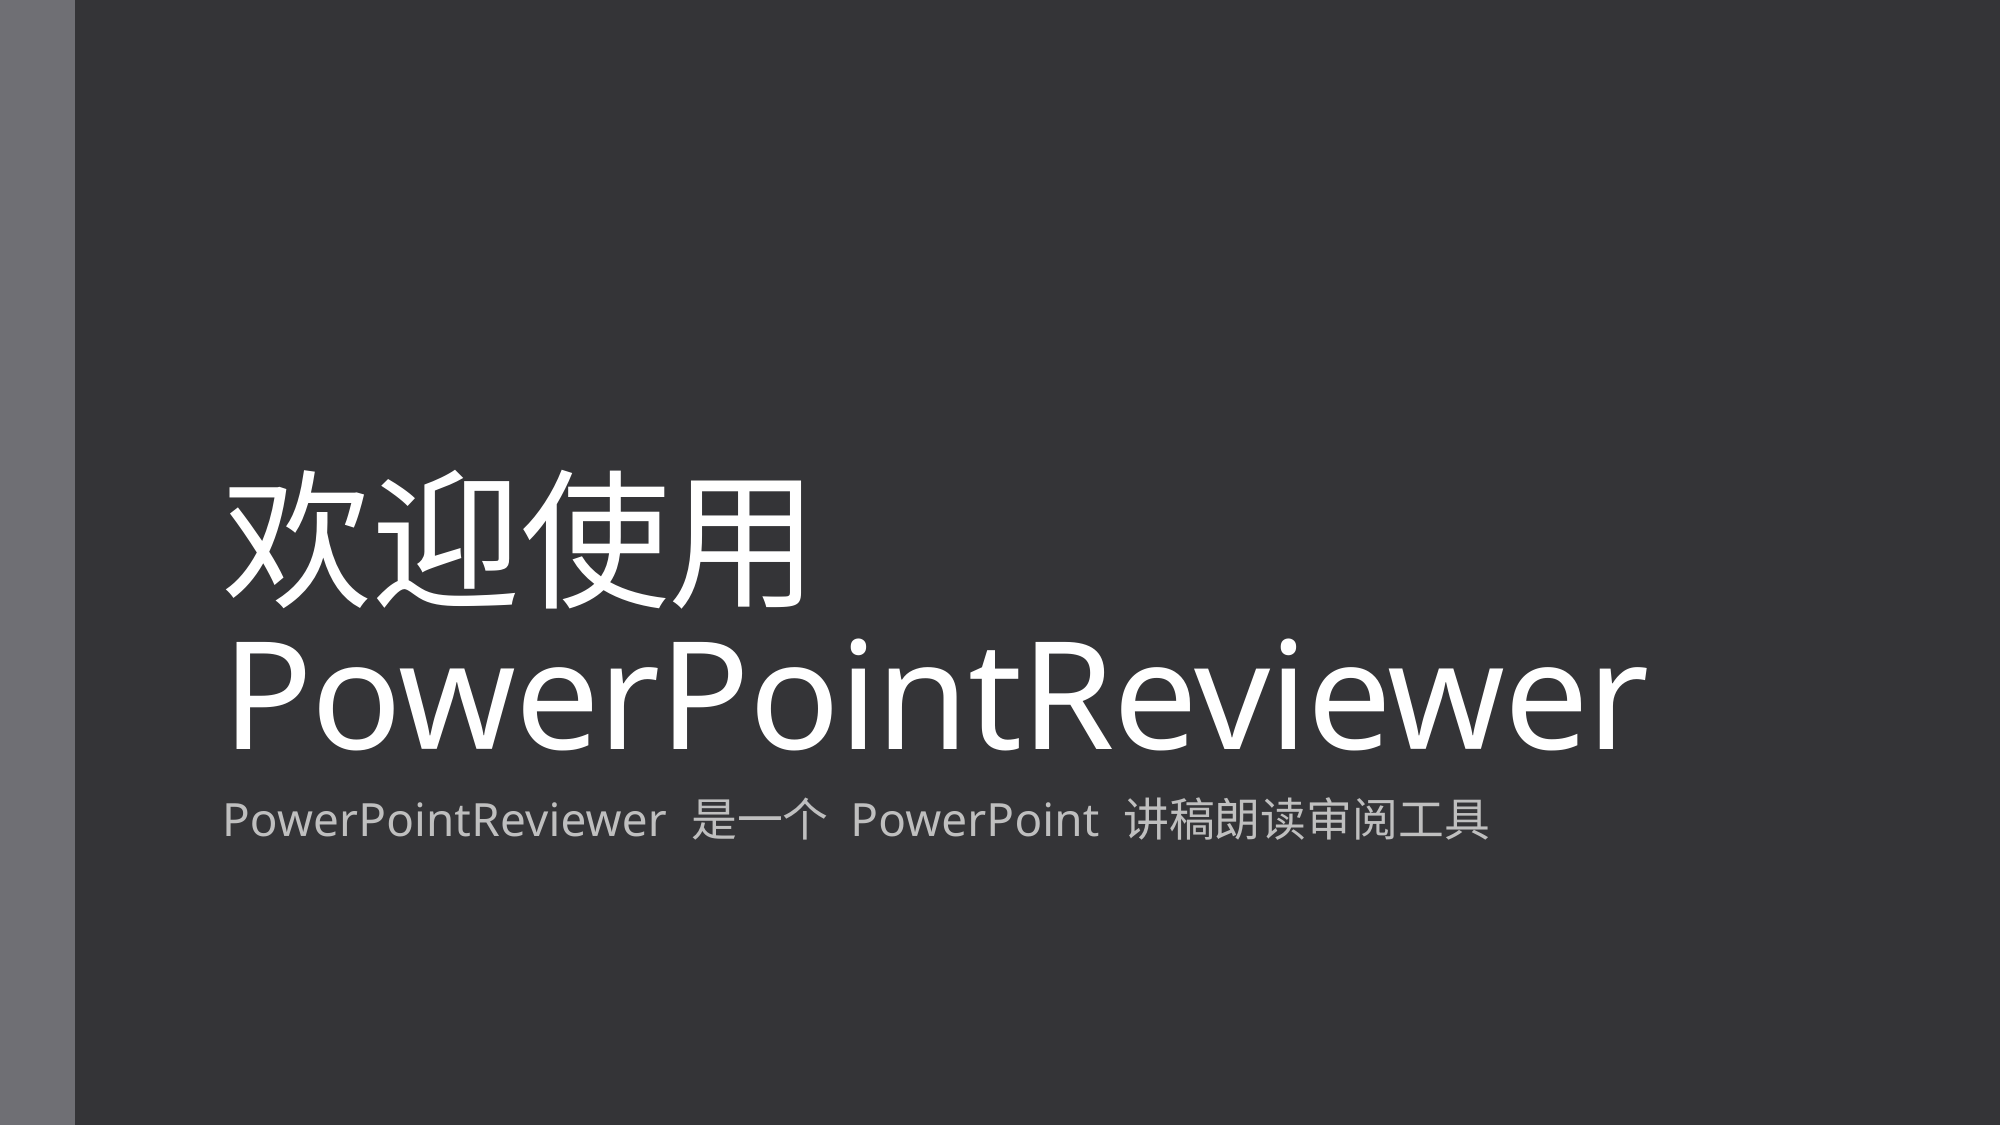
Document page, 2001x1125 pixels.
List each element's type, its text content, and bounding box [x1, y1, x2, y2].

title 欢迎使用 PowerPointReviewer [206, 124, 1752, 787]
subtitle PowerPointReviewer 是一个 PowerPoint 讲稿朗读审阅工具 [206, 787, 1752, 1065]
